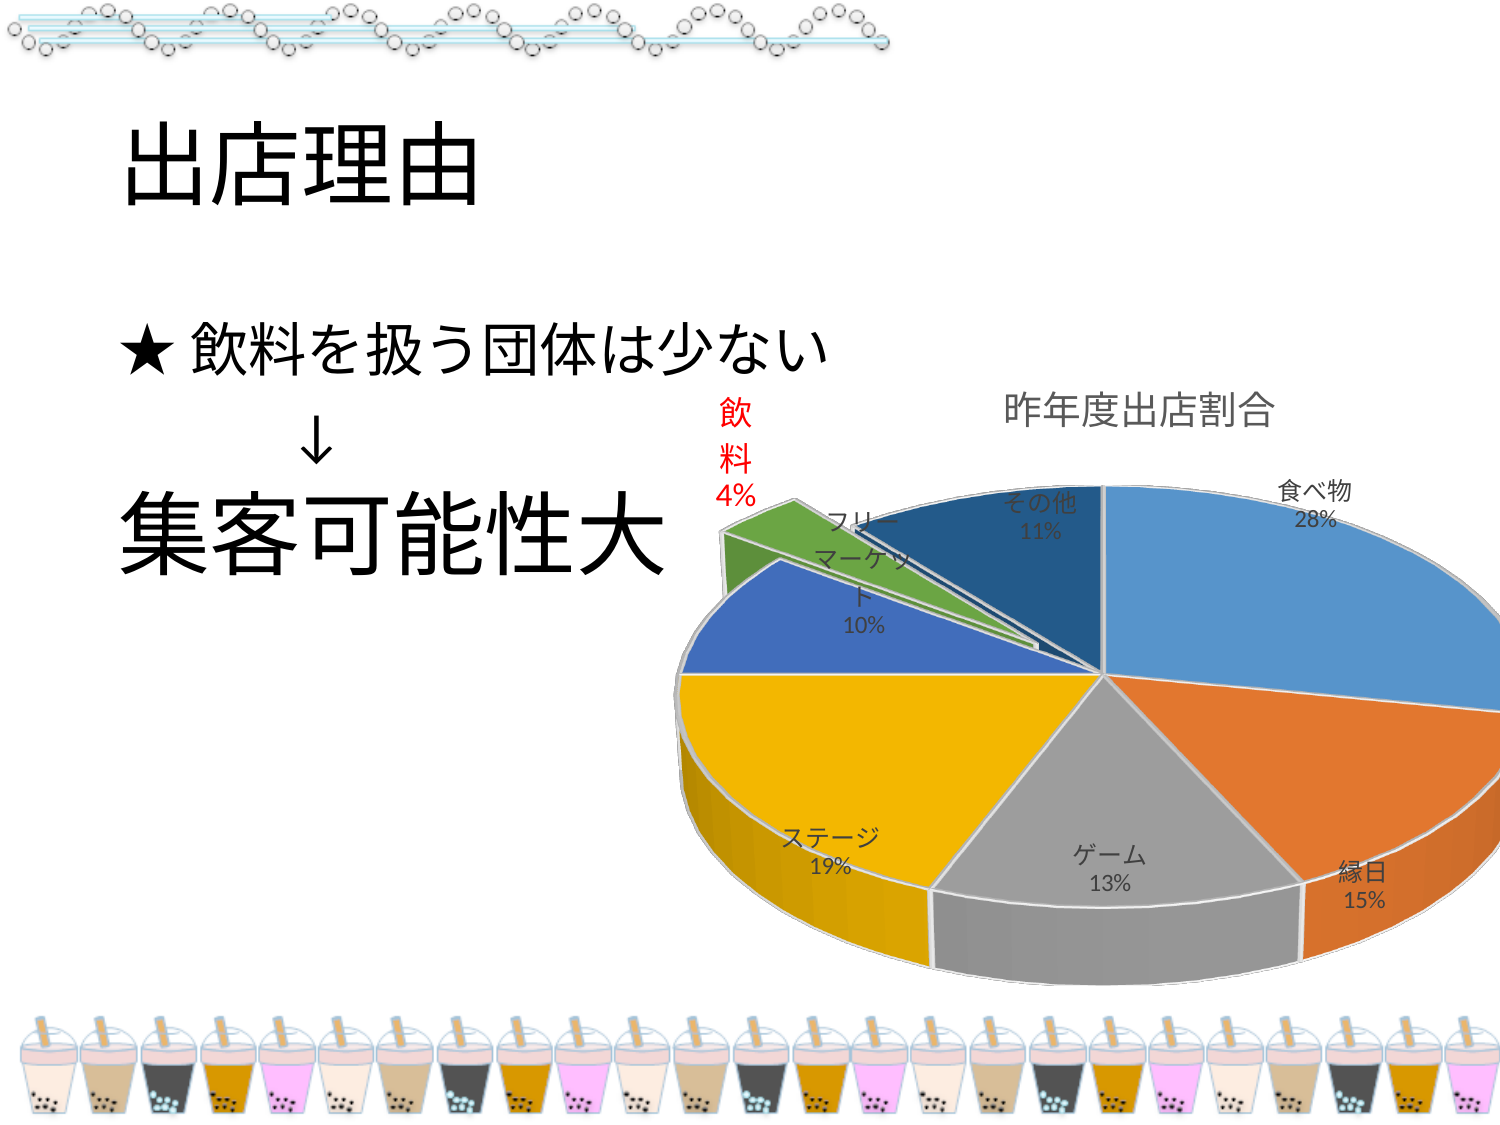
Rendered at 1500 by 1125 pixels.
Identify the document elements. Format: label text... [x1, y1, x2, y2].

title 出店理由 [103, 59, 1397, 278]
picture [0, 0, 1500, 1125]
list ★飲料を扱う団体は少ない ↓ 集客可能性大 [103, 314, 485, 1028]
chart [485, 277, 1500, 1125]
